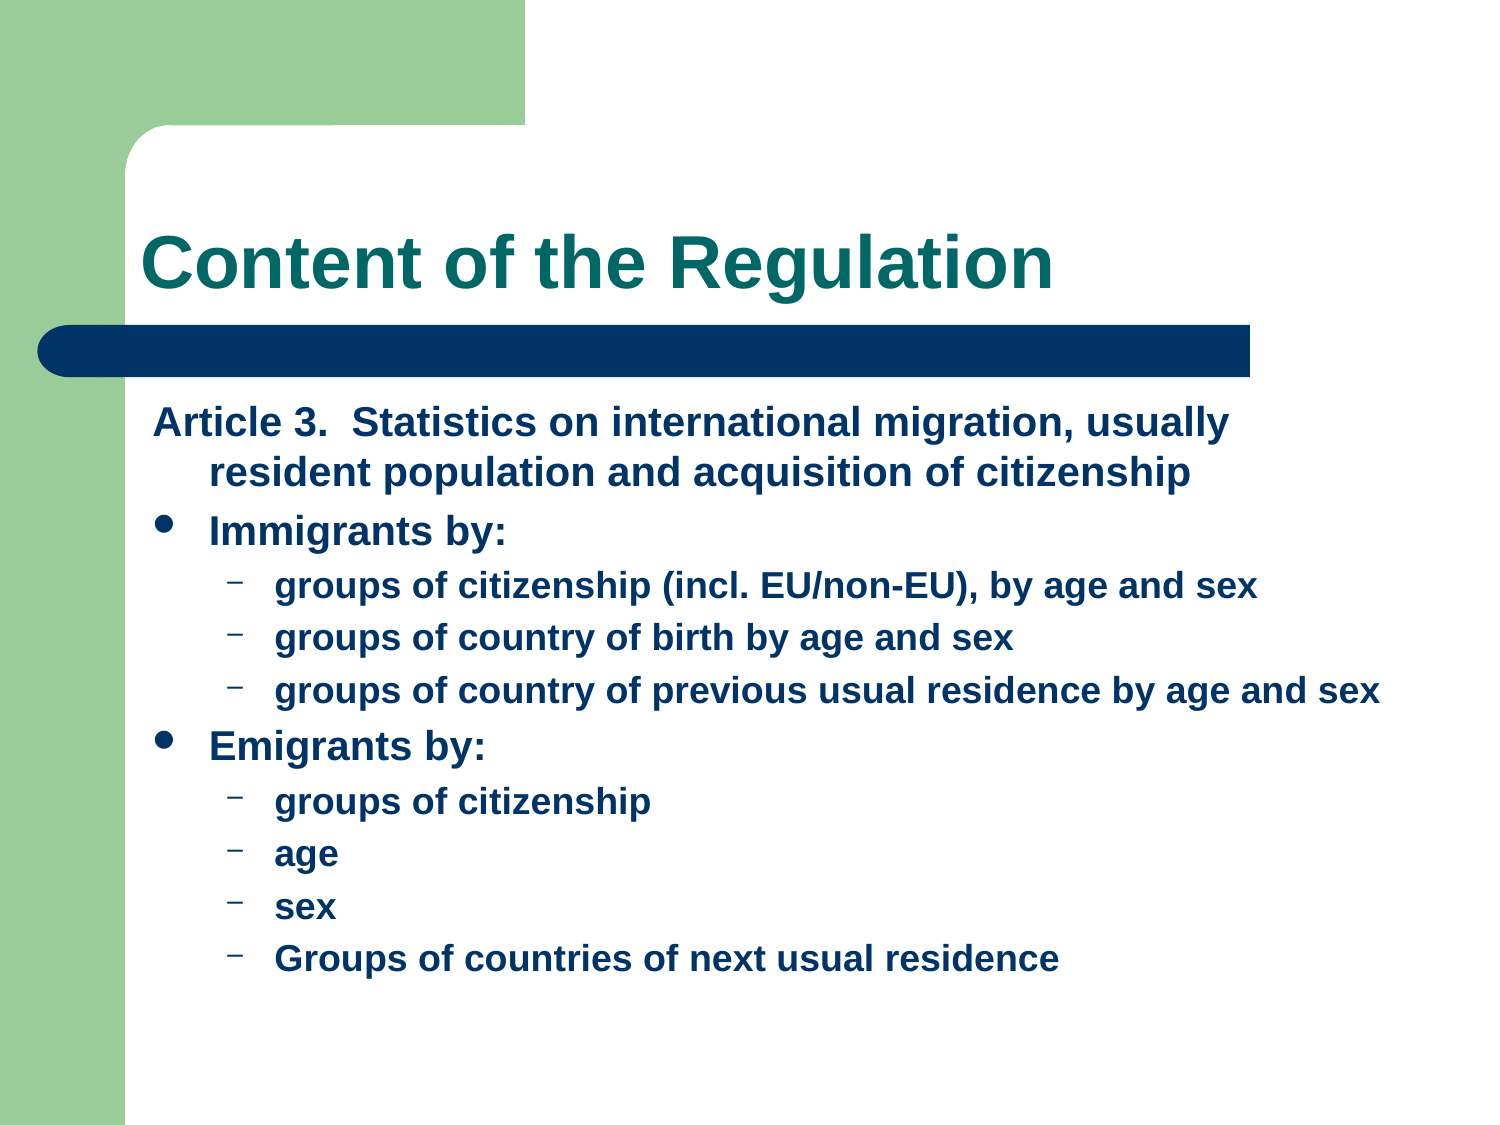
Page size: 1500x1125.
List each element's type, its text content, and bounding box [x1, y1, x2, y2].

title Content of the Regulation [124, 124, 1426, 313]
list Article 3. Statistics on international migration, usually resident population and acquisition of citizenship Immigrants by: groups of citizenship (incl. EU/non-EU), by age and sex groups of country of birth by age and sex groups of country of previous usual residence by age and sex Emigrants by: groups of citizenship age sex Groups of countries of next usual residence [137, 387, 1400, 999]
